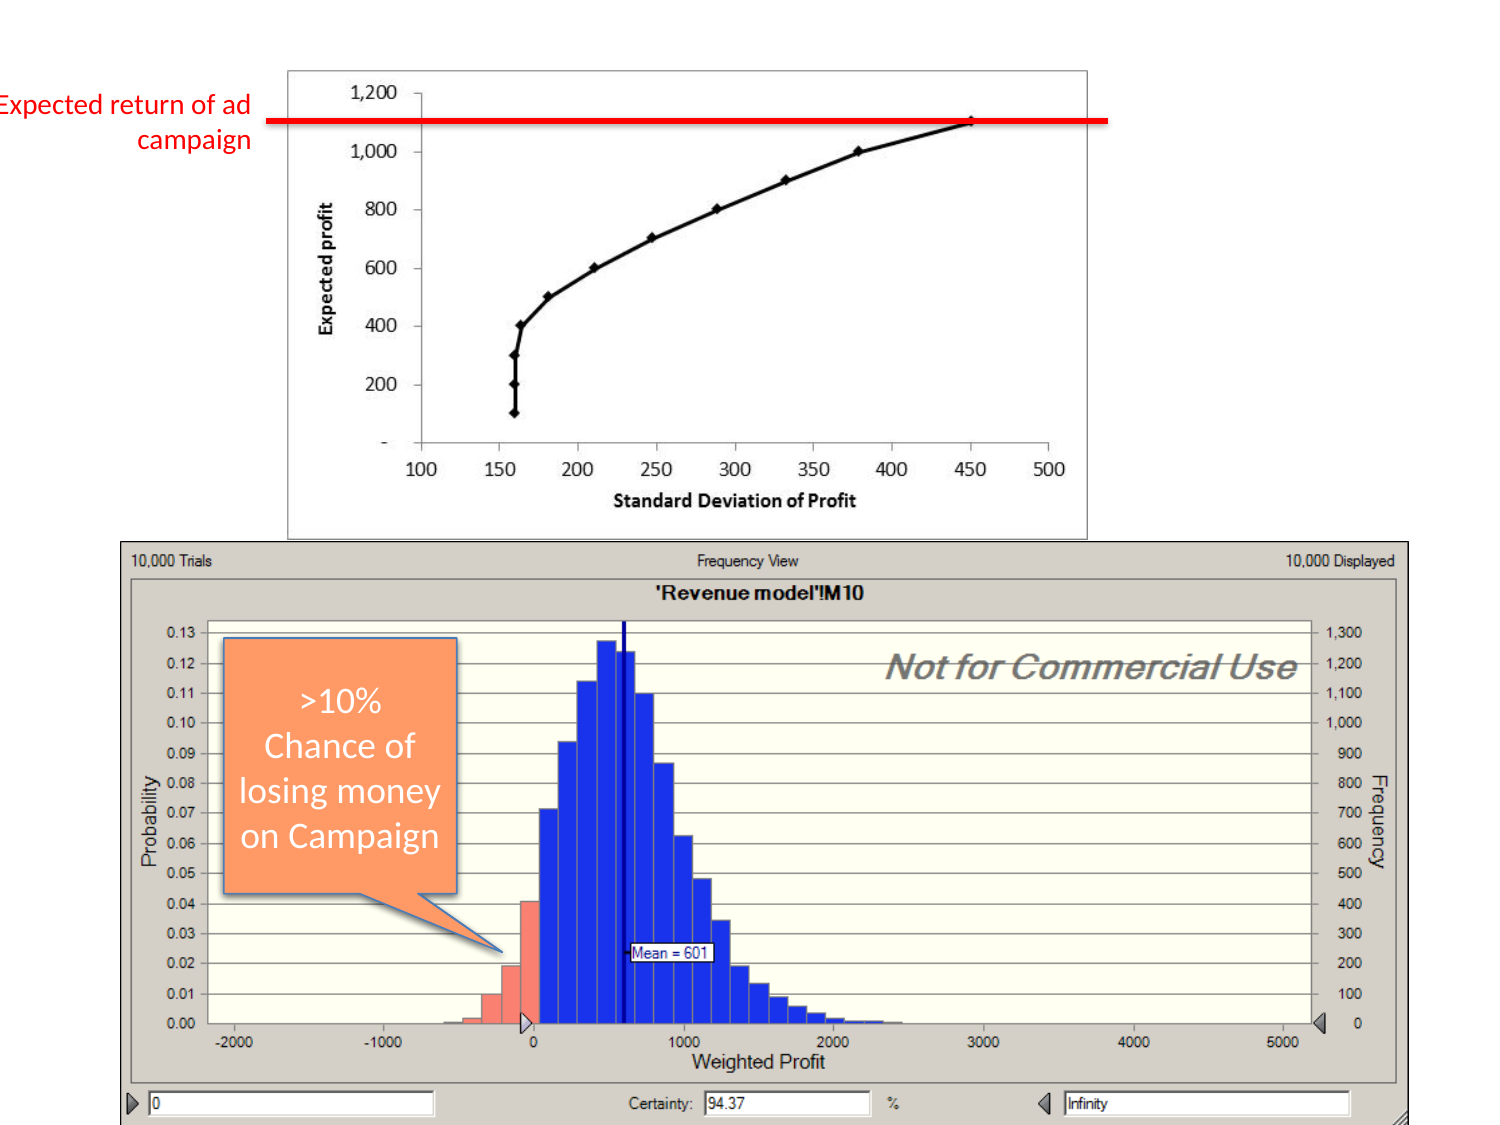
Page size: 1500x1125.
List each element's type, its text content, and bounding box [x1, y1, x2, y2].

picture [286, 69, 1089, 120]
picture [120, 541, 1409, 1125]
picture [286, 122, 1089, 540]
text_box Expected return of ad campaign [0, 77, 267, 163]
